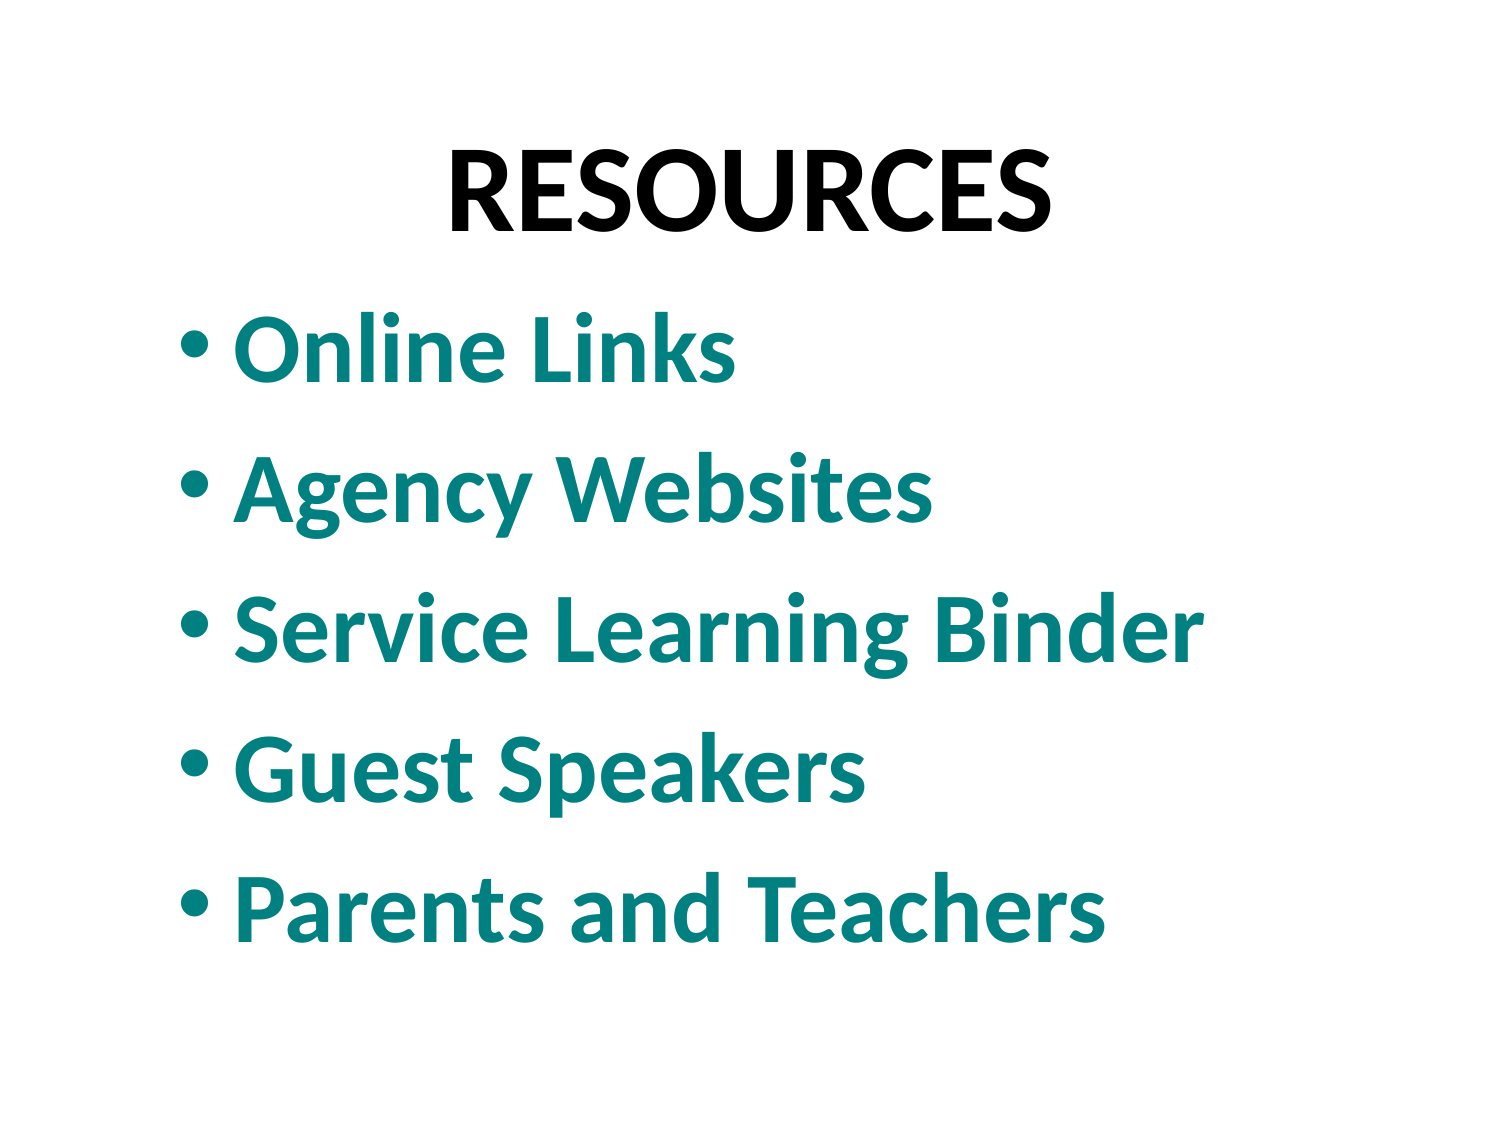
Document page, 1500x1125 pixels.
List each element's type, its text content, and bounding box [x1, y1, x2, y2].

title RESOURCES [75, 87, 1425, 275]
list Online Links Agency Websites Service Learning Binder Guest Speakers Parents and Teachers [162, 275, 1425, 1005]
